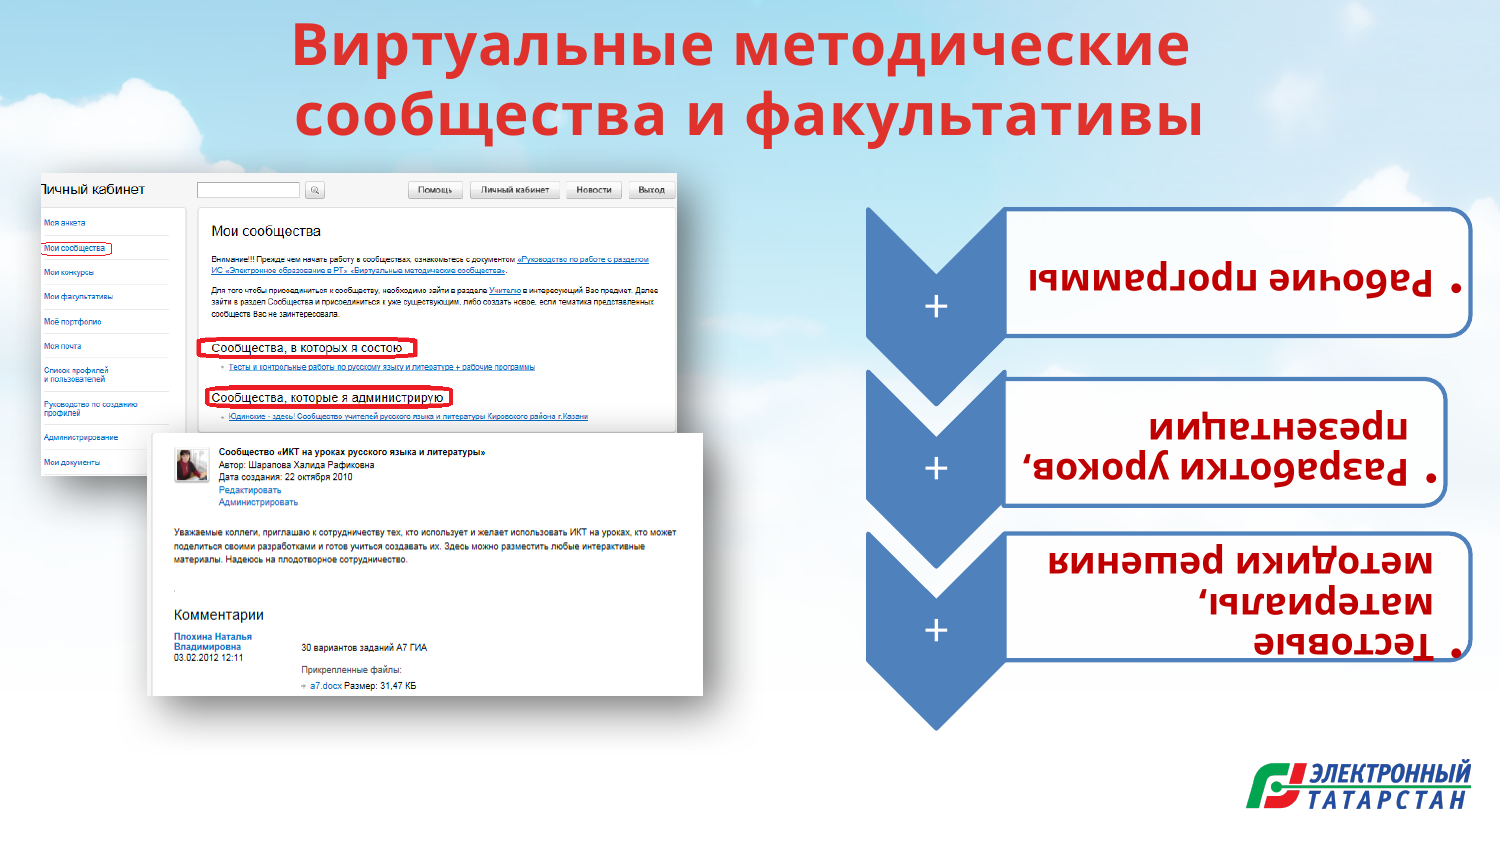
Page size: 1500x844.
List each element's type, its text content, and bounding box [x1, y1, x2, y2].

picture [1246, 759, 1471, 809]
picture [147, 433, 704, 696]
text_box Виртуальные методические сообщества и факультативы [0, 0, 1500, 155]
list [40, 173, 677, 476]
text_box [867, 208, 1471, 730]
